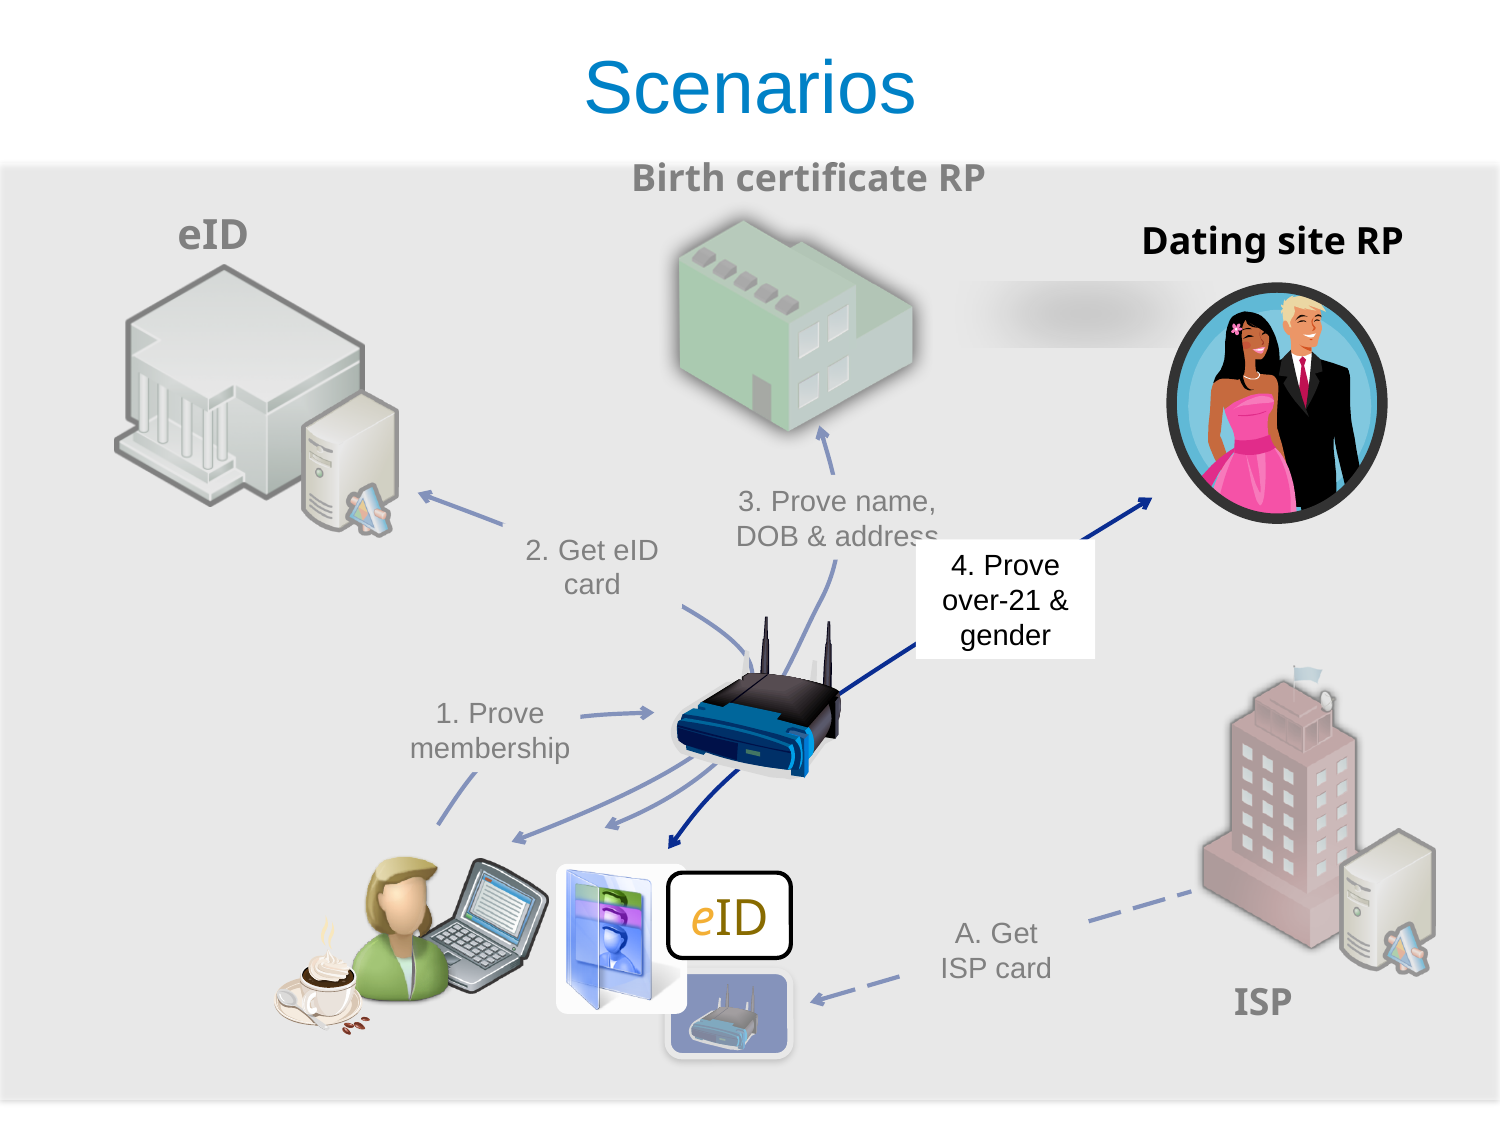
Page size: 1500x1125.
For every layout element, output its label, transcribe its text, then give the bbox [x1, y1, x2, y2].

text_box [667, 1043, 791, 1057]
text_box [37, 199, 401, 538]
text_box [1193, 665, 1436, 1032]
text_box [0, 162, 1500, 1101]
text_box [417, 492, 767, 614]
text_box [604, 425, 976, 496]
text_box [1128, 209, 1417, 519]
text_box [667, 497, 1153, 850]
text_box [847, 891, 1188, 1003]
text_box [273, 616, 843, 1035]
title Scenarios [62, 37, 1438, 148]
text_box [623, 146, 995, 451]
